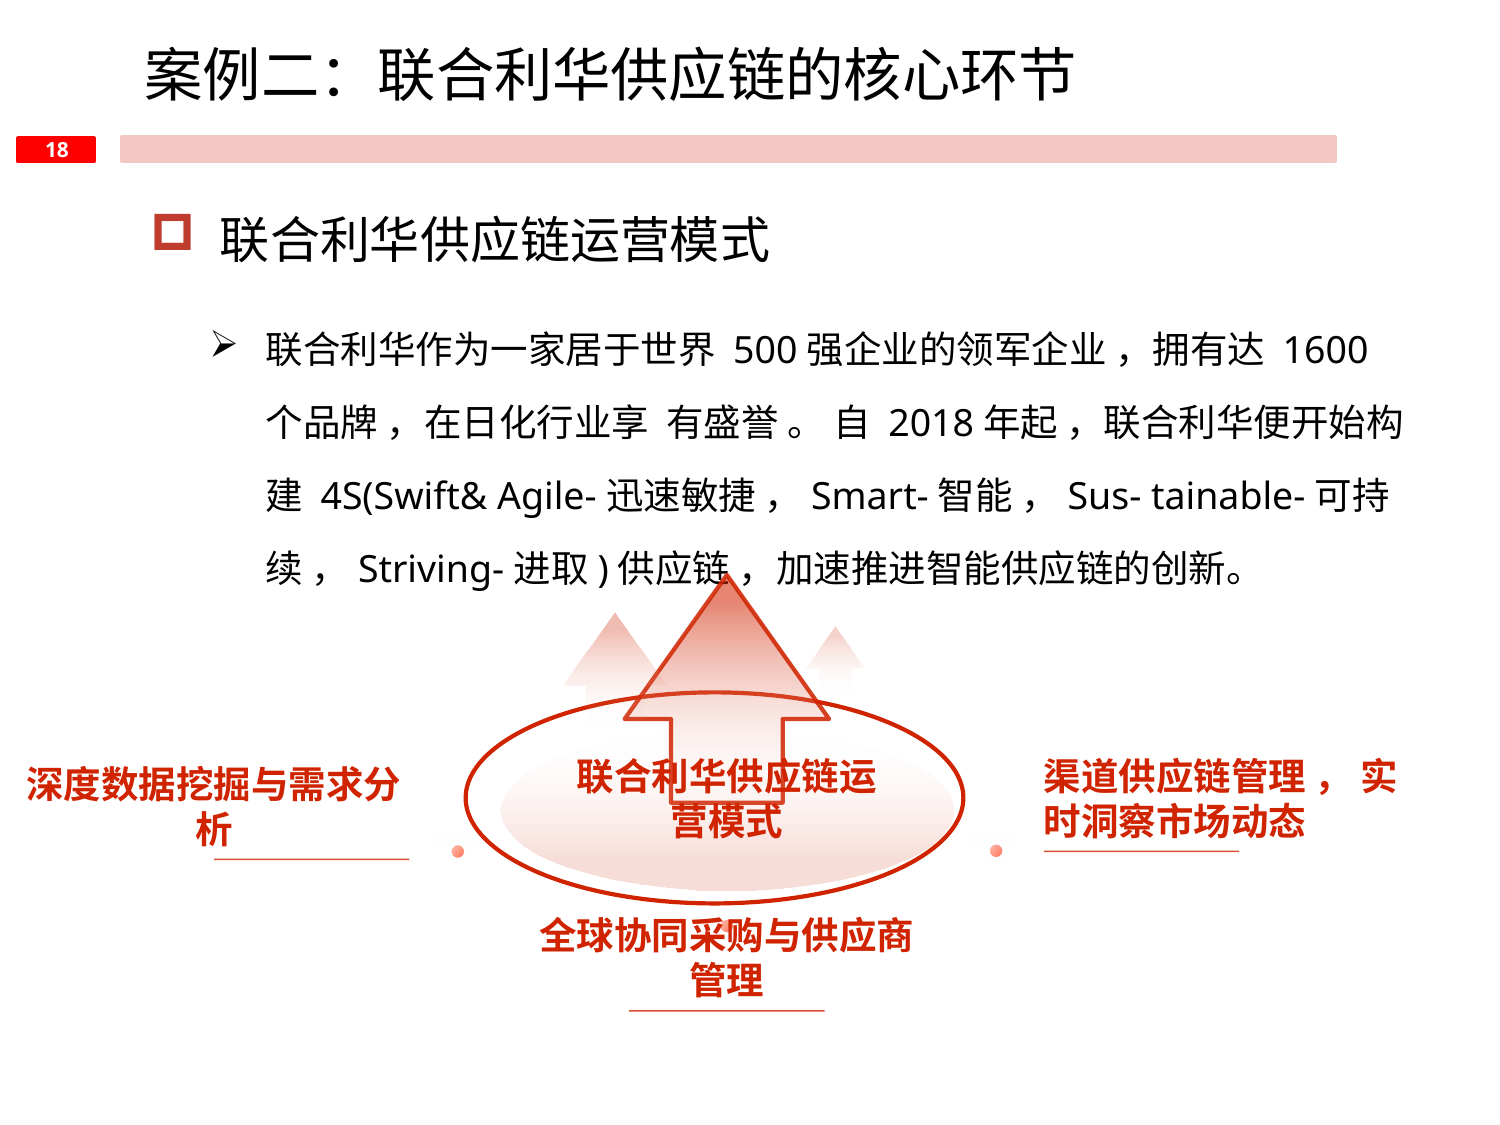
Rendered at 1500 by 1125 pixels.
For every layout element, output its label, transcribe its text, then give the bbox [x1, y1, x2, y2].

text_box 联合利华作为一家居于世界 500强企业的领军企业 ，拥有达 1600个品牌 ，在日化行业享 有盛誉 。 自 2018年起 ，联合利华便开始构建 4S(Swift& Agile-迅速敏捷 ，Smart-智能 ，Sus- tainable-可持续 ，Striving-进取)供应链 ，加速推进智能供应链的创新。 [194, 290, 1424, 598]
text_box 案例二：联合利华供应链的核心环节 [130, 30, 1094, 116]
text_box 全球协同采购与供应商管理 [531, 932, 923, 1003]
text_box [985, 840, 1007, 862]
text_box [463, 699, 966, 906]
text_box 联合利华供应链运营模式 [135, 201, 1120, 295]
text_box [447, 840, 469, 863]
text_box [432, 680, 1022, 929]
text_box [740, 695, 987, 906]
text_box [803, 624, 867, 688]
text_box 渠道供应链管理 ， 实时洞察市场动态 [1043, 773, 1435, 843]
text_box 联合利华供应链运营模式 [498, 727, 956, 893]
text_box 深度数据挖掘与需求分析 [18, 781, 410, 851]
text_box [716, 915, 738, 932]
text_box [17, 129, 97, 189]
text_box [560, 610, 669, 730]
text_box [645, 572, 831, 729]
